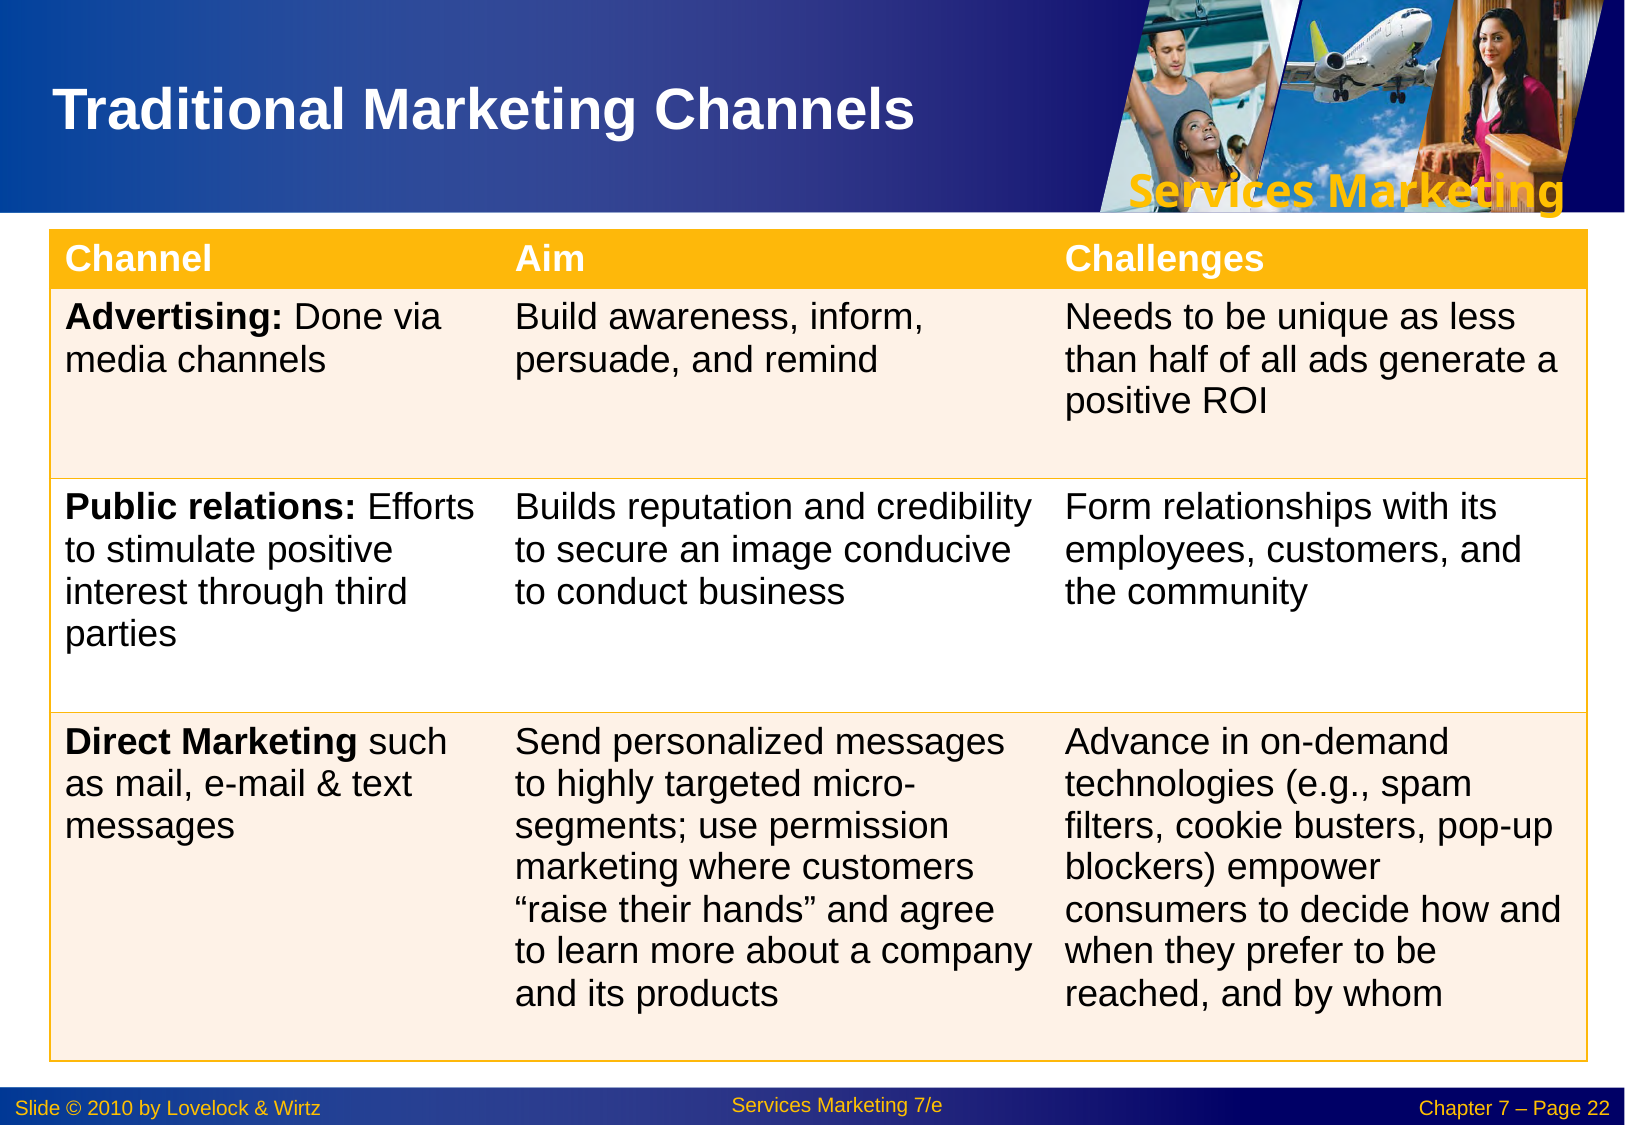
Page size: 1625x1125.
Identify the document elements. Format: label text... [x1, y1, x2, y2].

picture [1162, 186, 1172, 192]
table_cell Public relations: Efforts to stimulate positive interest through third parties [51, 479, 500, 712]
table_header Channel [51, 231, 500, 288]
table_cell Build awareness, inform, persuade, and remind [500, 289, 1050, 478]
table_cell Direct Marketing such as mail, e-mail & text messages [51, 713, 500, 1060]
table_cell Advertising: Done via media channels [51, 289, 500, 478]
table_header Challenges [1050, 231, 1586, 288]
table_cell Form relationships with its employees, customers, and the community [1050, 479, 1586, 712]
table_cell Builds reputation and credibility to secure an image conducive to conduct business [500, 479, 1050, 712]
picture [1100, 0, 1604, 213]
table_cell Needs to be unique as less than half of all ads generate a positive ROI [1050, 289, 1586, 478]
title Traditional Marketing Channels [36, 37, 1088, 176]
table_header Aim [500, 231, 1050, 288]
picture [1546, 187, 1556, 202]
table_cell Send personalized messages to highly targeted micro-segments; use permission marketing where customers “raise their hands” and agree to learn more about a company and its products [500, 713, 1050, 1060]
table_cell Advance in on-demand technologies (e.g., spam filters, cookie busters, pop-up blockers) empower consumers to decide how and when they prefer to be reached, and by whom [1050, 713, 1586, 1060]
